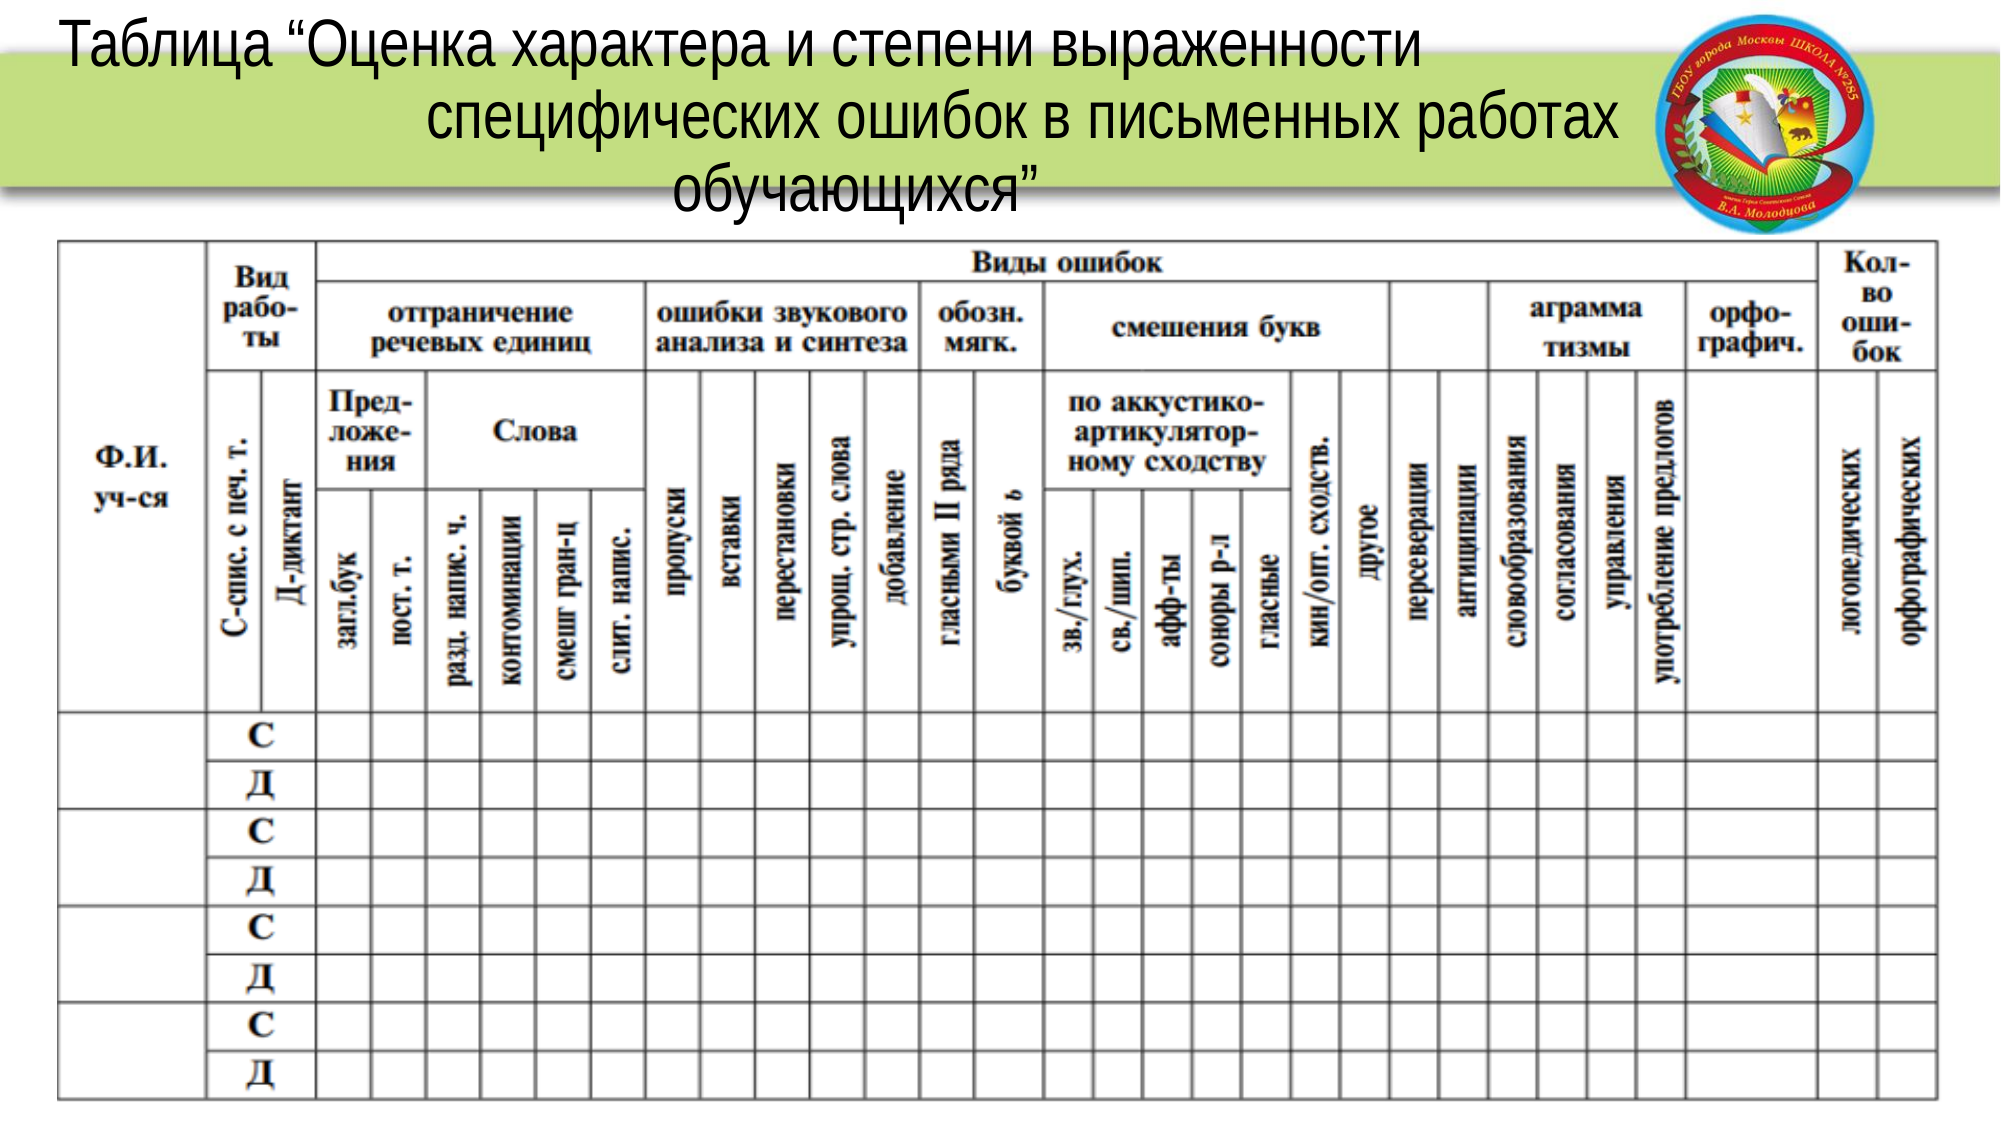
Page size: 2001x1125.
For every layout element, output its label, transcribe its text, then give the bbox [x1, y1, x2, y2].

picture [0, 0, 2001, 1125]
title Таблица “Оценка характера и степени выраженности специфических ошибок в письменных работах обучающихся” [42, 52, 1669, 182]
